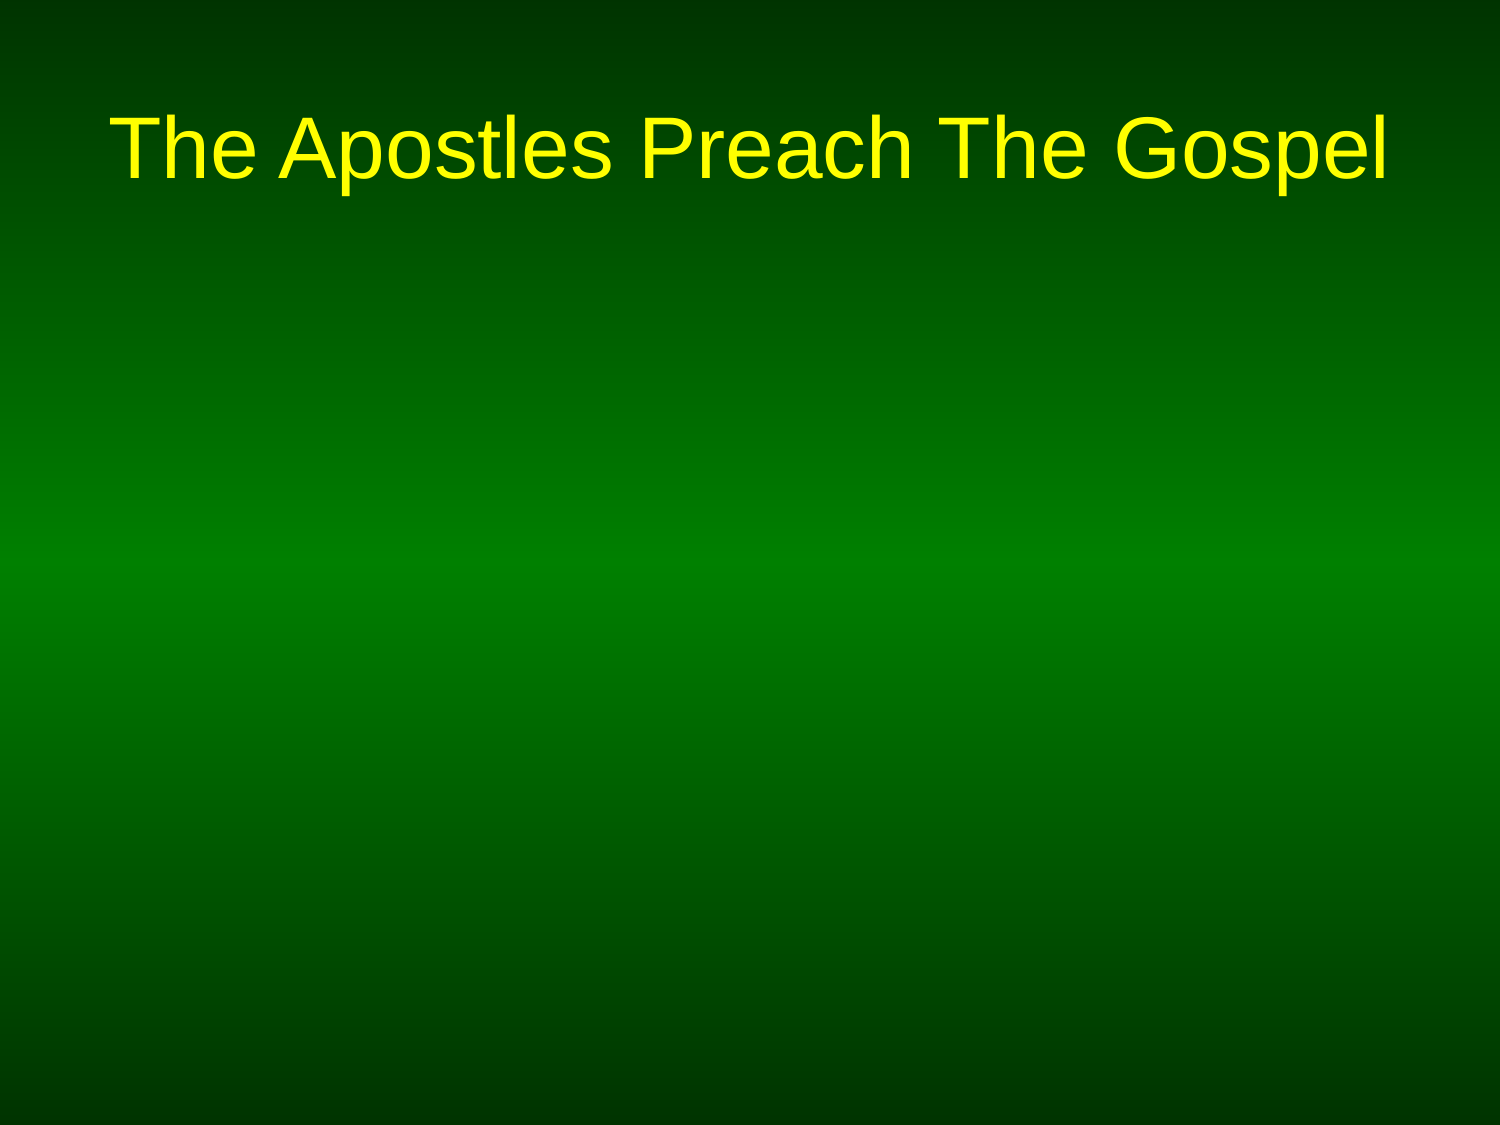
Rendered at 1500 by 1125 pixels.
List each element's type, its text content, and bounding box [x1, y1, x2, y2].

title The Apostles Preach The Gospel [37, 50, 1463, 238]
